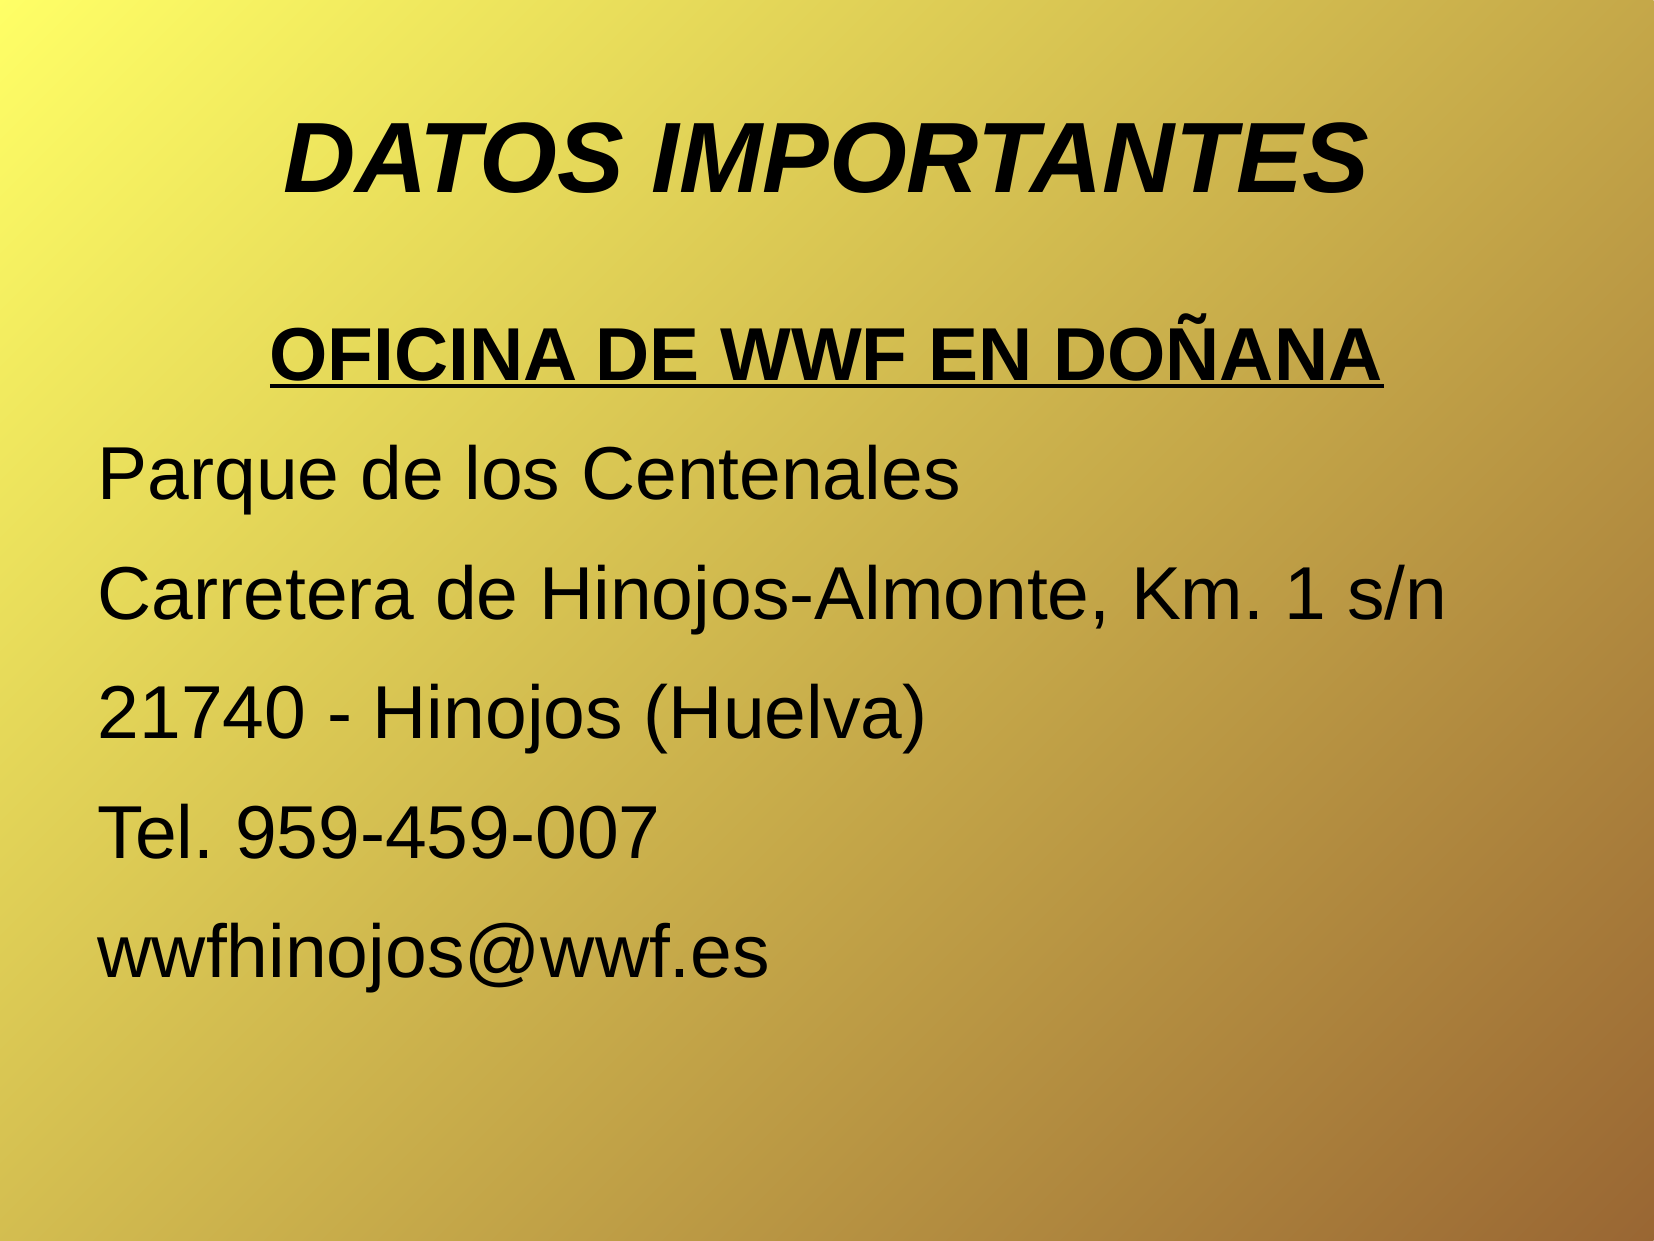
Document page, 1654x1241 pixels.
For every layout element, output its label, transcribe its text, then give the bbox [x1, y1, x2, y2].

title DATOS IMPORTANTES [82, 49, 1571, 257]
list OFICINA DE WWF EN DOÑANA Parque de los Centenales Carretera de Hinojos-Almonte, Km. 1 s/n 21740 - Hinojos (Huelva) Tel. 959-459-007 wwfhinojos@wwf.es [82, 290, 1571, 1109]
